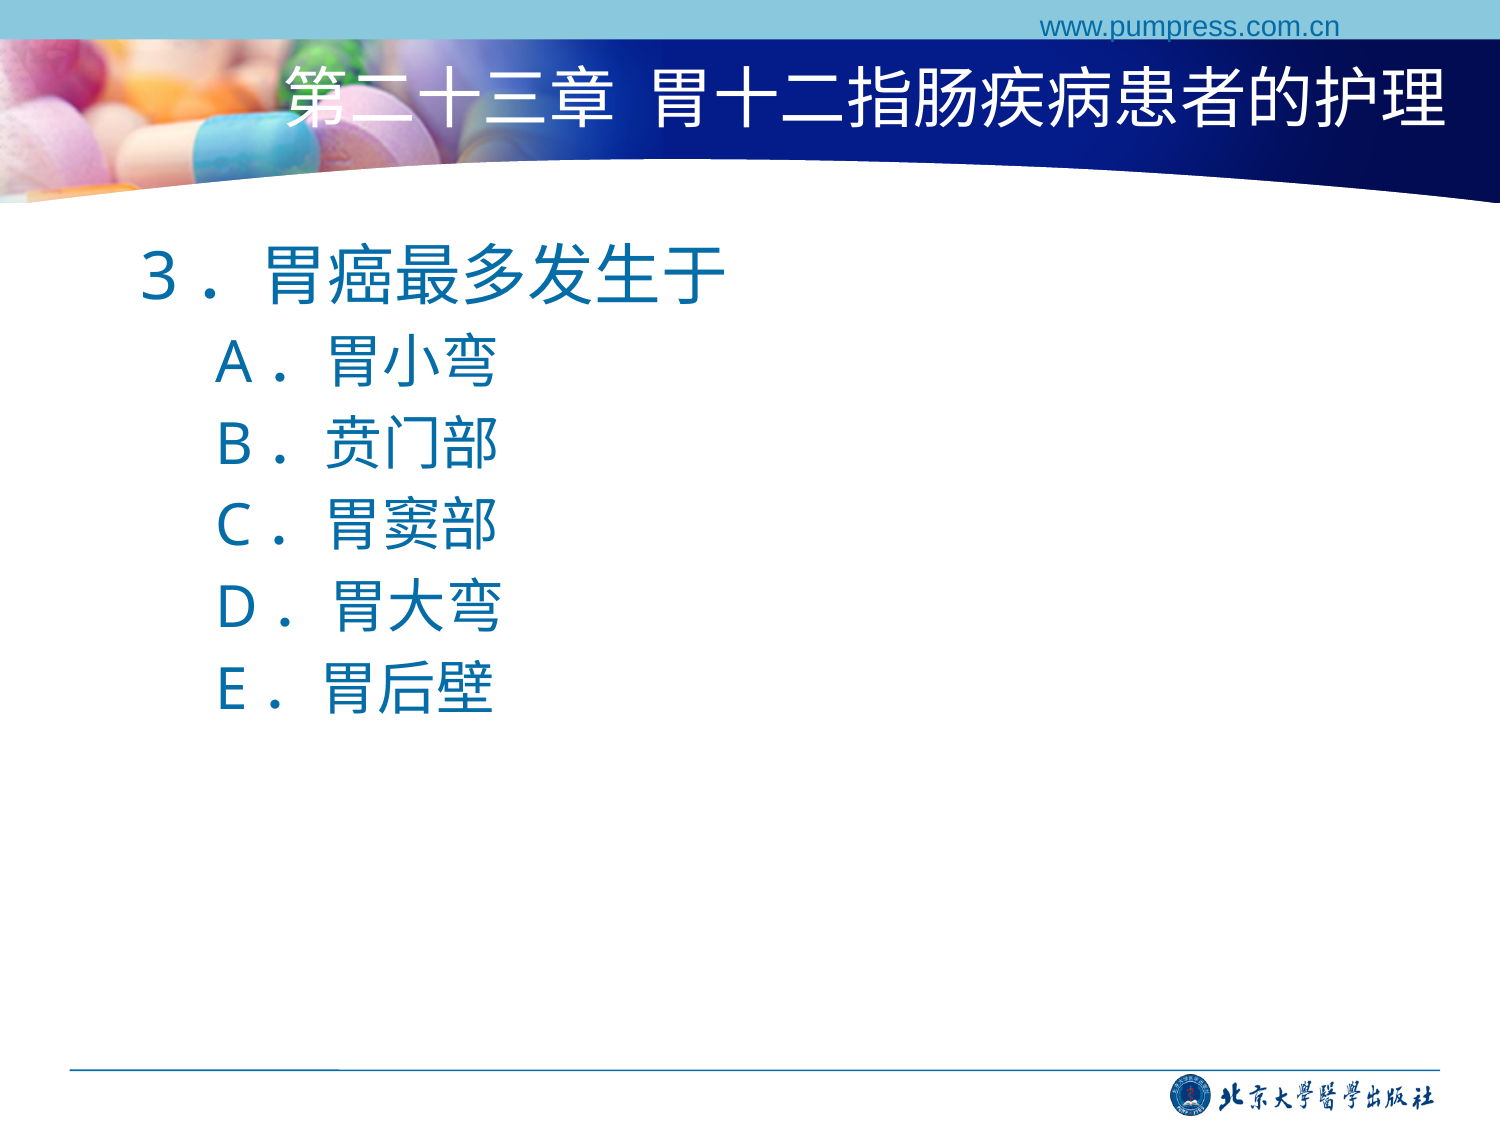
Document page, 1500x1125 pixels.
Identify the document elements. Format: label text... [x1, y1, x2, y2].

slide_number www.pumpress.com.cn [1025, 0, 1463, 38]
list 3．胃癌最多发生于 A．胃小弯 B．贲门部 C．胃窦部 D．胃大弯 E．胃后壁 [49, 224, 1463, 1026]
title 第二十三章 胃十二指肠疾病患者的护理 [137, 49, 1463, 143]
picture [0, 40, 1500, 203]
picture [1170, 1074, 1436, 1118]
